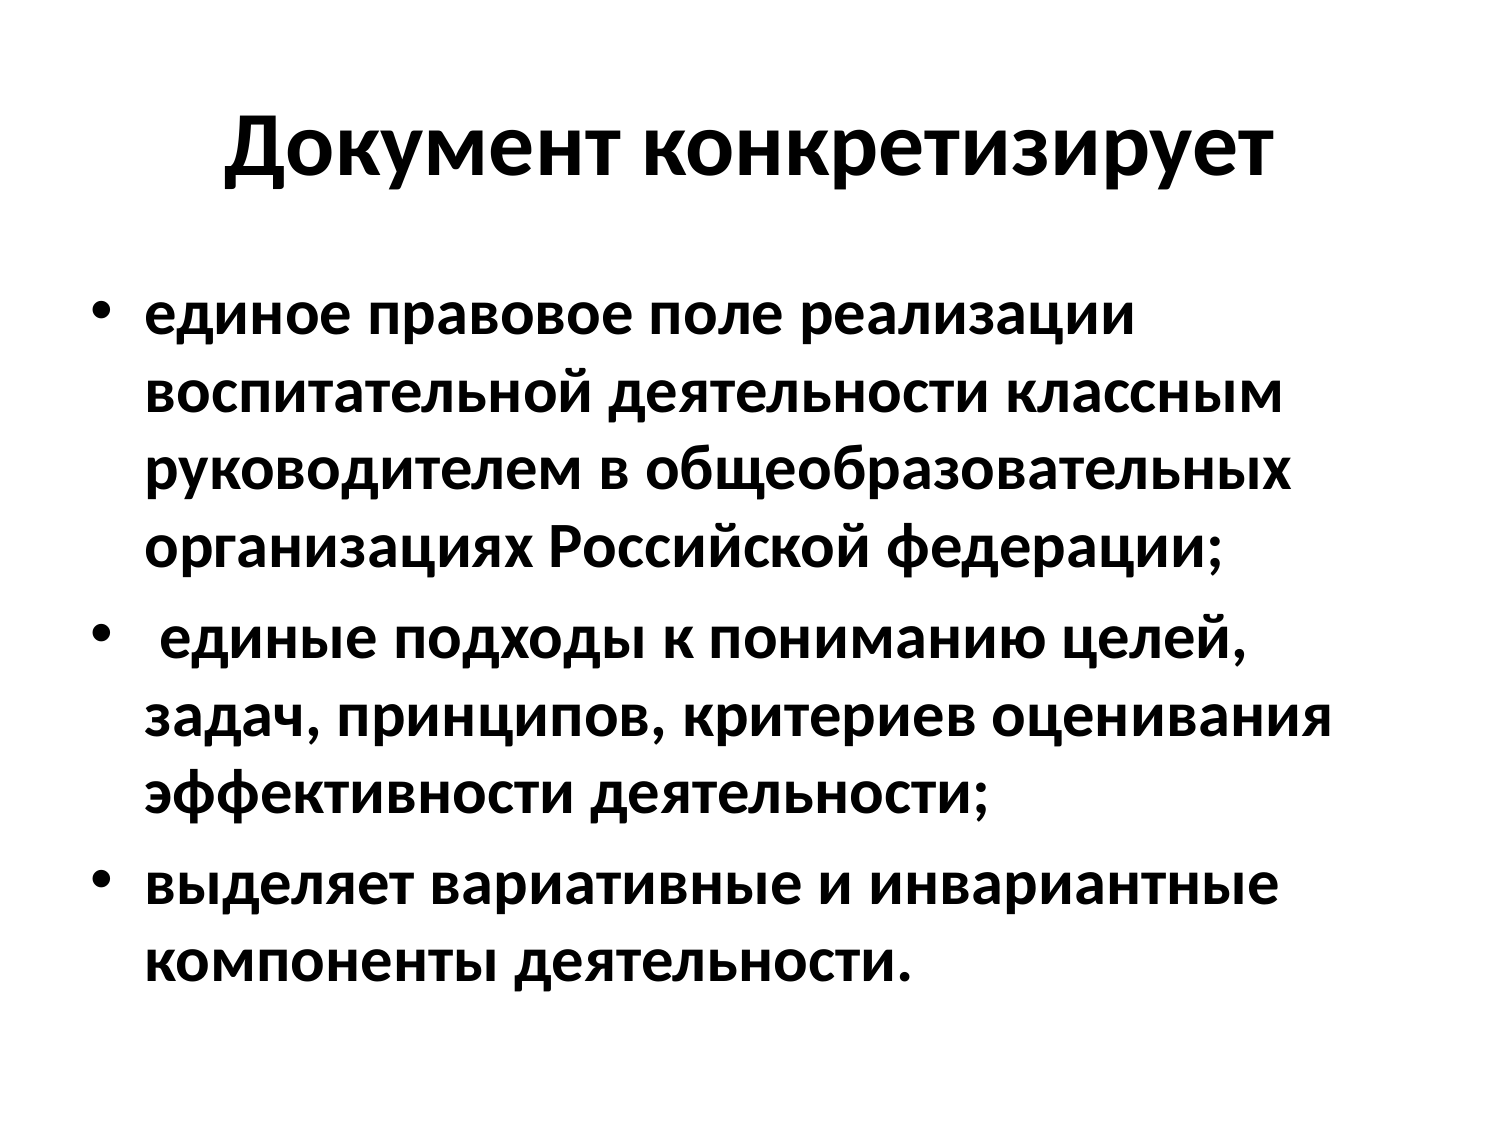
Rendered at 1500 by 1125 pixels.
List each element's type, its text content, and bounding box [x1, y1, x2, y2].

title Документ конкретизирует [75, 45, 1425, 233]
list единое правовое поле реализации воспитательной деятельности классным руководителем в общеобразовательных организациях Российской федерации; единые подходы к пониманию целей, задач, принципов, критериев оценивания эффективности деятельности; выделяет вариативные и инвариантные компоненты деятельности. [75, 262, 1425, 1005]
